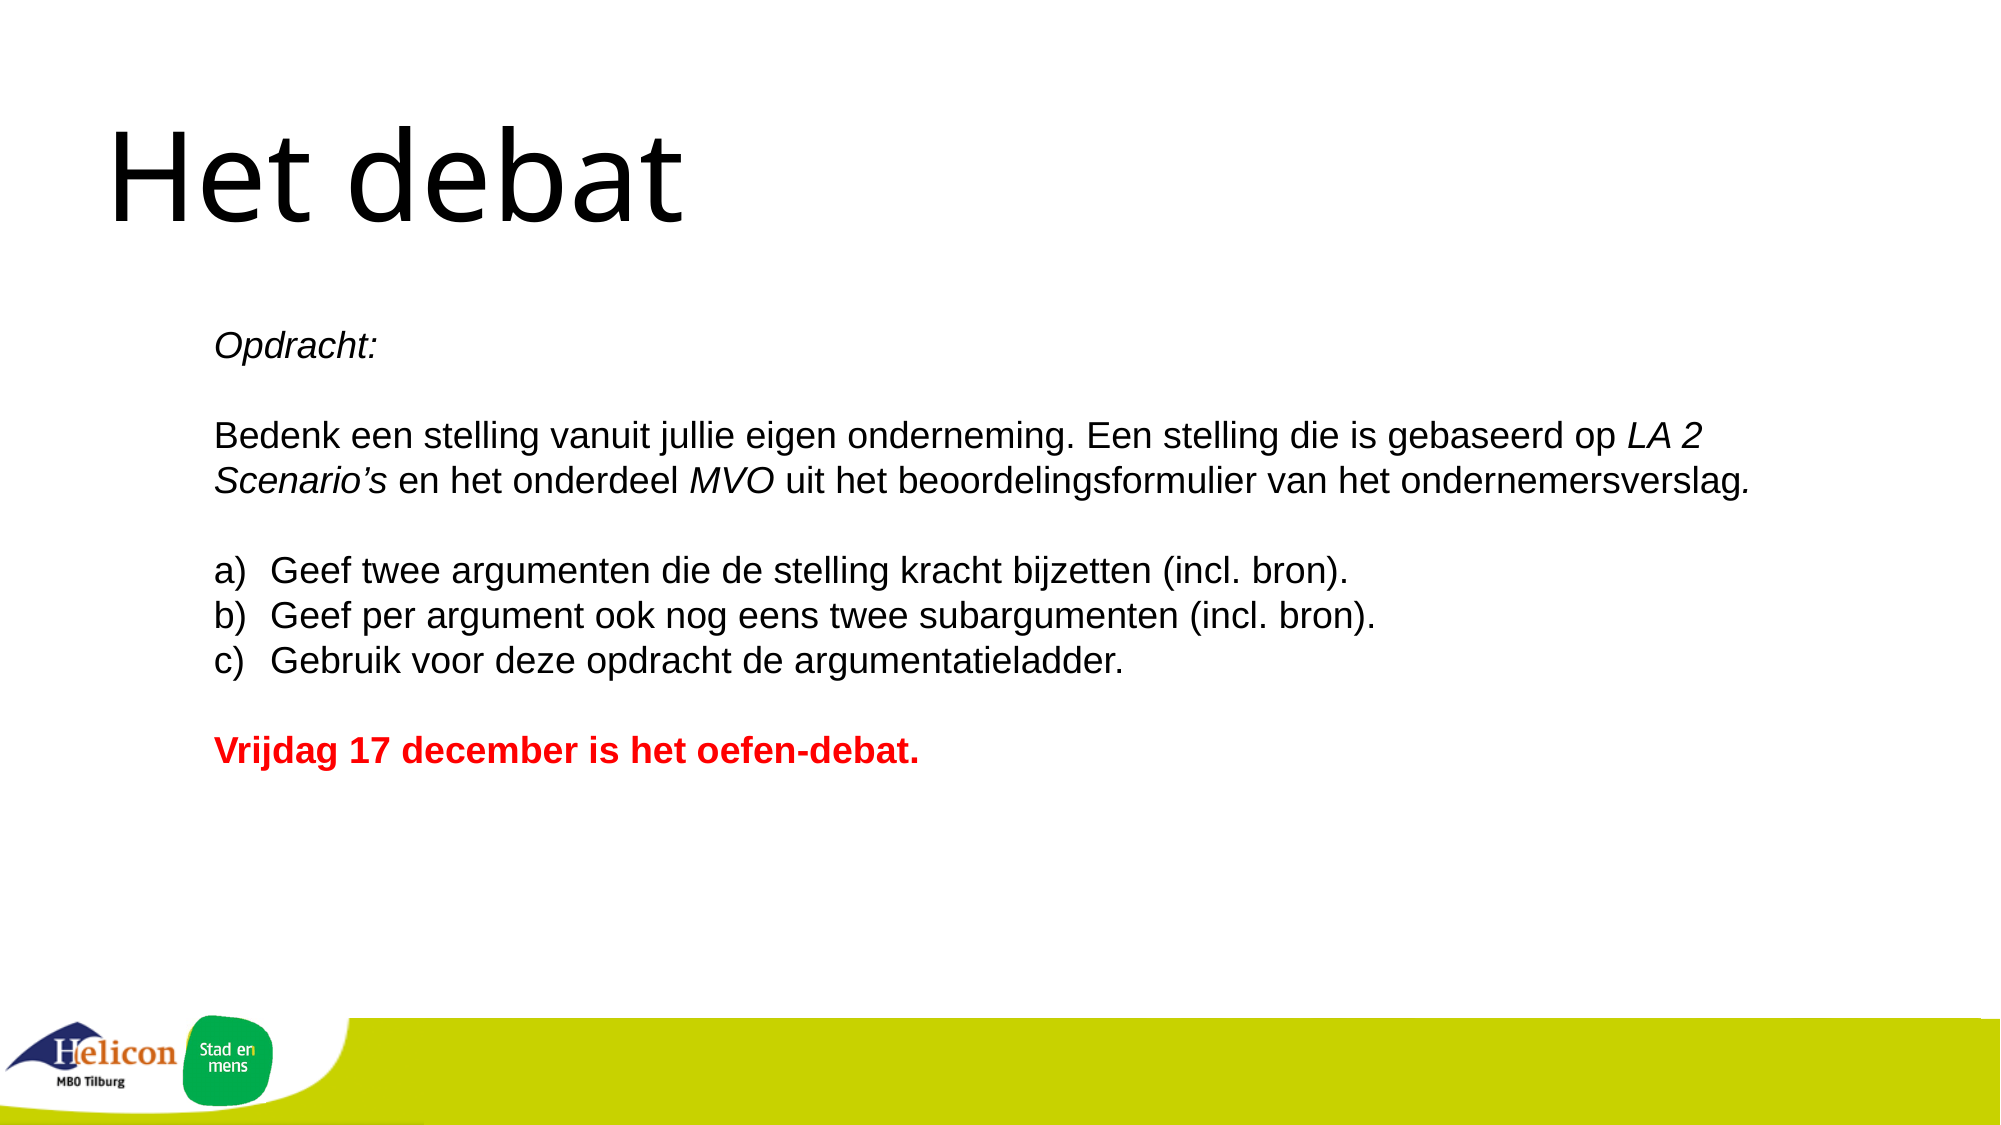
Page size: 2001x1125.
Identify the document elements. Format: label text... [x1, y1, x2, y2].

picture [0, 1013, 424, 1125]
text_box Opdracht: Bedenk een stelling vanuit jullie eigen onderneming. Een stelling die is gebaseerd op LA 2 Scenario’s en het onderdeel MVO uit het beoordelingsformulier van het ondernemersverslag. Geef twee argumenten die de stelling kracht bijzetten (incl. bron). Geef per argument ook nog eens twee subargumenten (incl. bron). Gebruik voor deze opdracht de argumentatieladder. Vrijdag 17 december is het oefen-debat. [199, 313, 1901, 779]
title Het debat [88, 95, 1590, 257]
